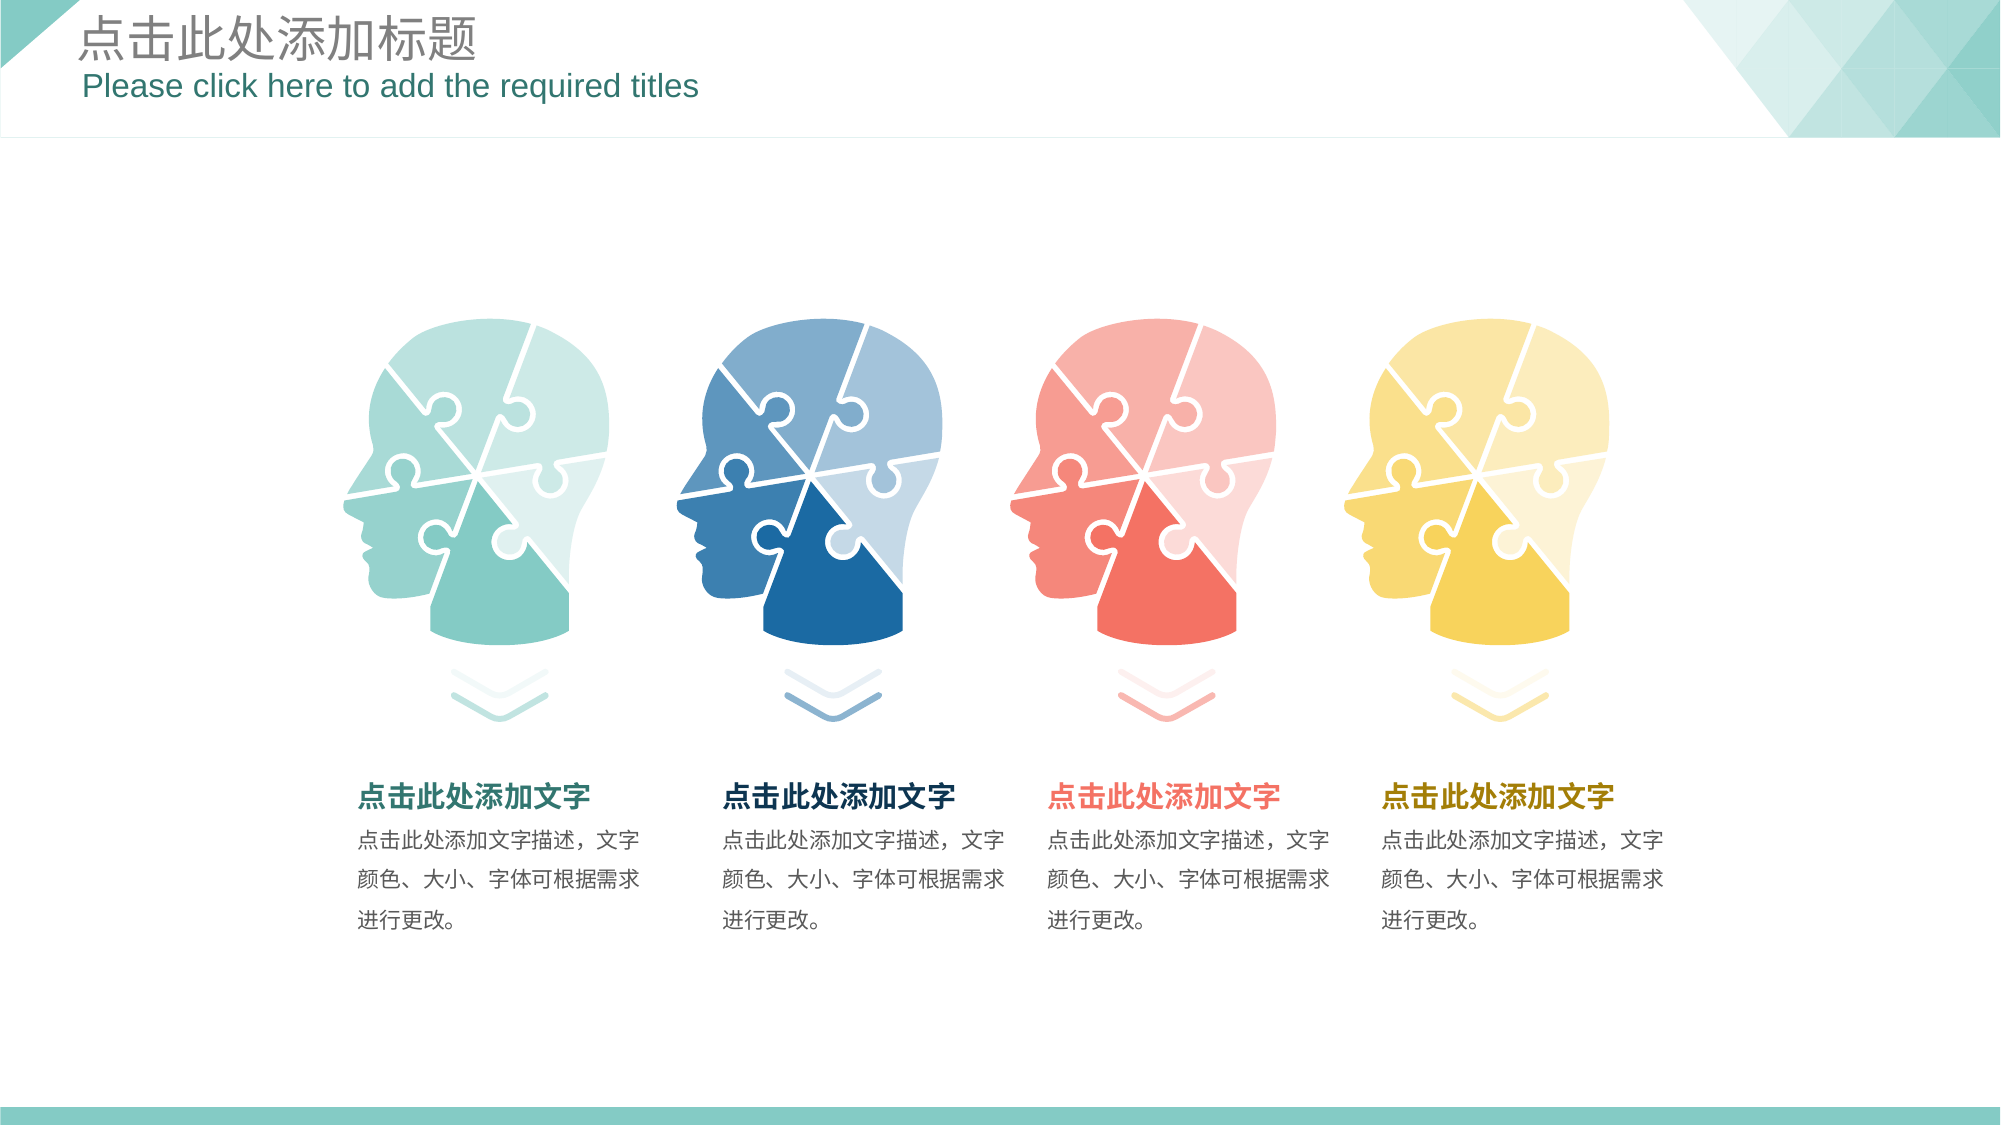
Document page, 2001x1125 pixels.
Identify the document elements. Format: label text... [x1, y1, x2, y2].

text_box Please click here to add the required titles [67, 57, 716, 112]
text_box 点击此处添加文字 点击此处添加文字描述，文字颜色、大小、字体可根据需求进行更改。 [343, 753, 657, 941]
text_box 点击此处添加文字 点击此处添加文字描述，文字颜色、大小、字体可根据需求进行更改。 [1366, 753, 1681, 941]
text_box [1342, 310, 1612, 646]
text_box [1008, 310, 1278, 646]
text_box 点击此处添加文字 点击此处添加文字描述，文字颜色、大小、字体可根据需求进行更改。 [707, 753, 1022, 941]
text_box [674, 310, 945, 646]
text_box 点击此处添加文字 点击此处添加文字描述，文字颜色、大小、字体可根据需求进行更改。 [1033, 753, 1347, 941]
text_box 点击此处添加标题 [62, 0, 636, 75]
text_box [1117, 667, 1217, 724]
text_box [1450, 667, 1550, 724]
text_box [450, 667, 550, 724]
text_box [341, 310, 611, 646]
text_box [783, 667, 883, 724]
